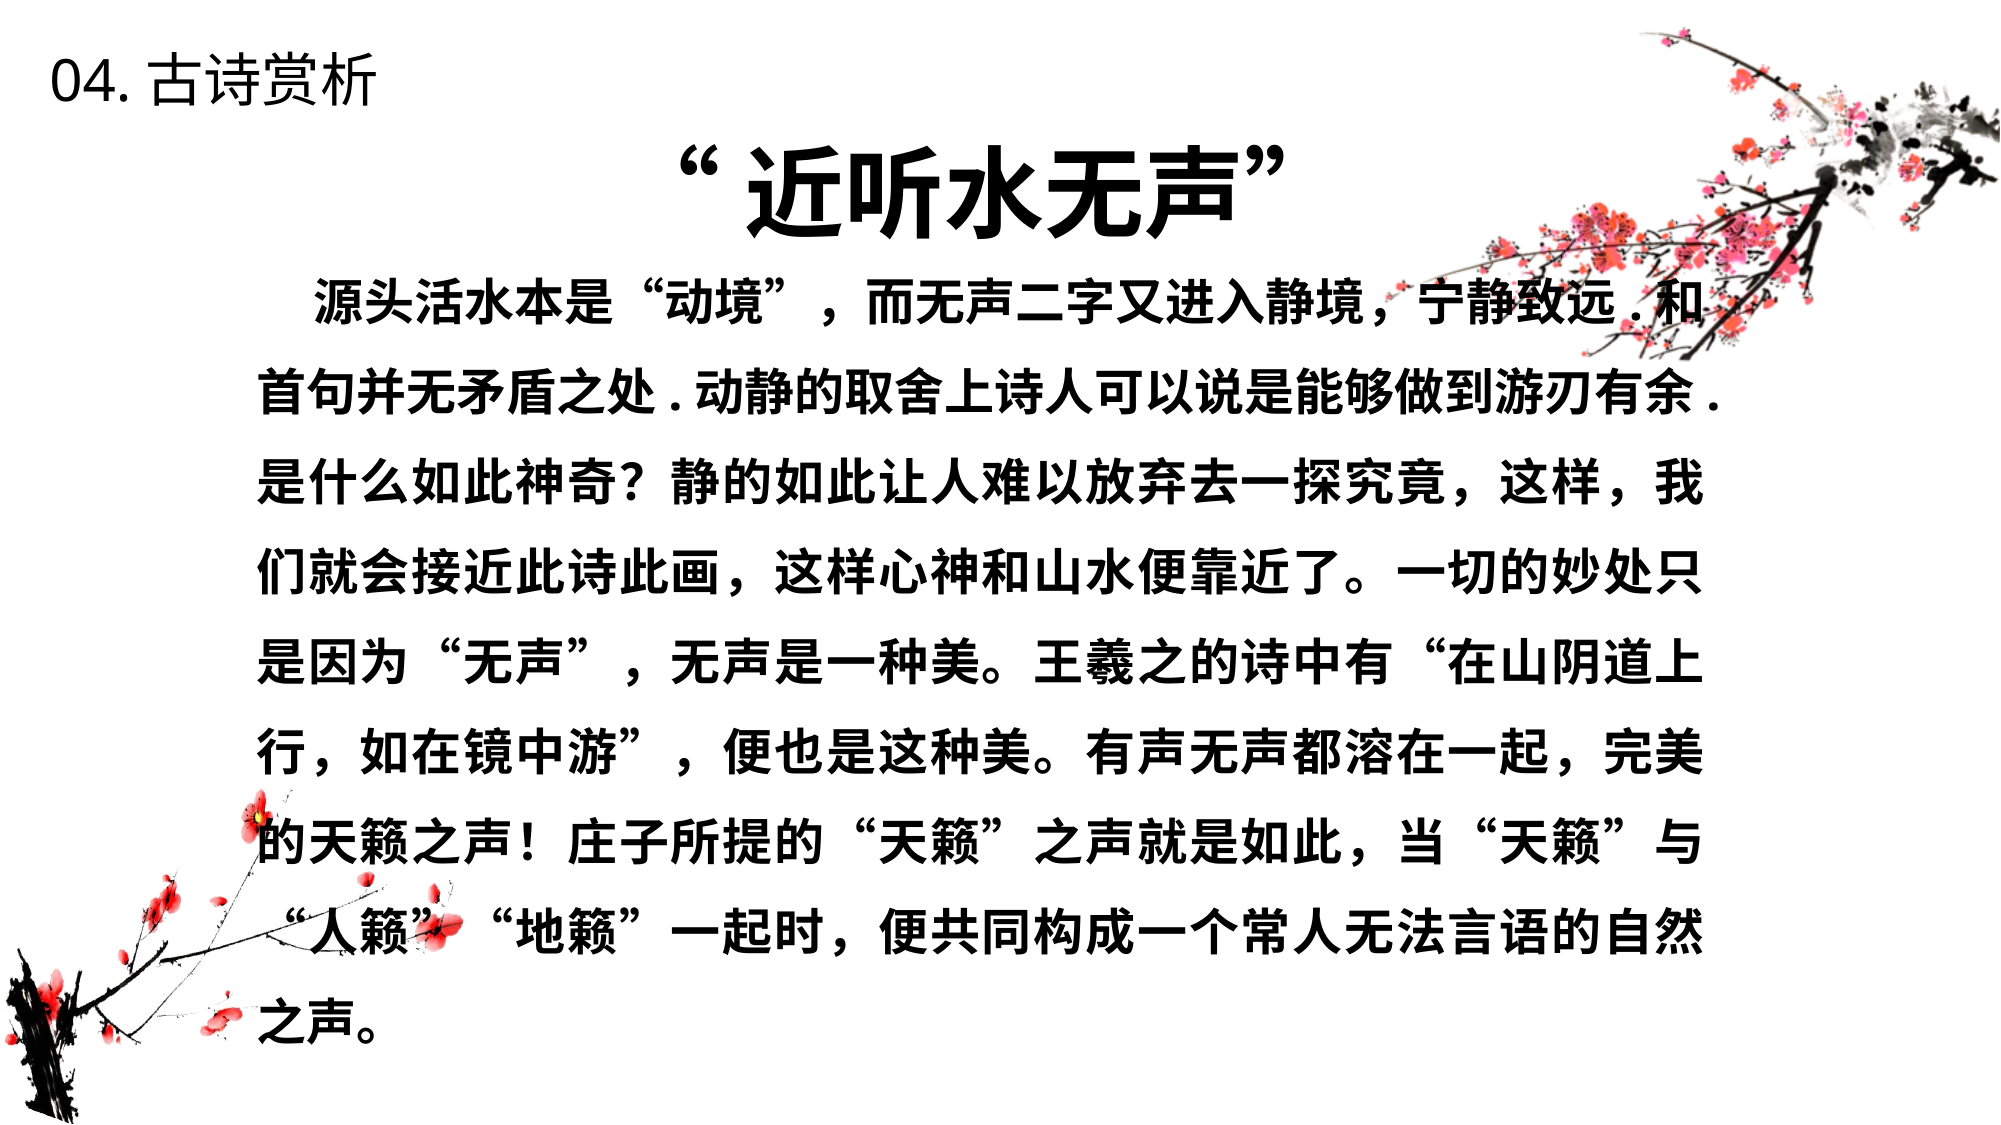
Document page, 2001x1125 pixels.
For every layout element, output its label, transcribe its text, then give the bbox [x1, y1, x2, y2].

text_box 04.古诗赏析 [34, 35, 394, 121]
text_box 源头活水本是“动境”，而无声二字又进入静境，宁静致远.和首句并无矛盾之处.动静的取舍上诗人可以说是能够做到游刃有余.是什么如此神奇？静的如此让人难以放弃去一探究竟，这样，我们就会接近此诗此画，这样心神和山水便靠近了。一切的妙处只是因为“无声”，无声是一种美。王羲之的诗中有“在山阴道上行，如在镜中游”，便也是这种美。有声无声都溶在一起，完美的天籁之声！庄子所提的“天籁”之声就是如此，当“天籁”与“人籁”“地籁”一起时，便共同构成一个常人无法言语的自然之声。 [241, 233, 1721, 1059]
text_box “近听水无声” [483, 123, 1354, 258]
picture [1354, 27, 2000, 673]
picture [0, 781, 484, 1124]
